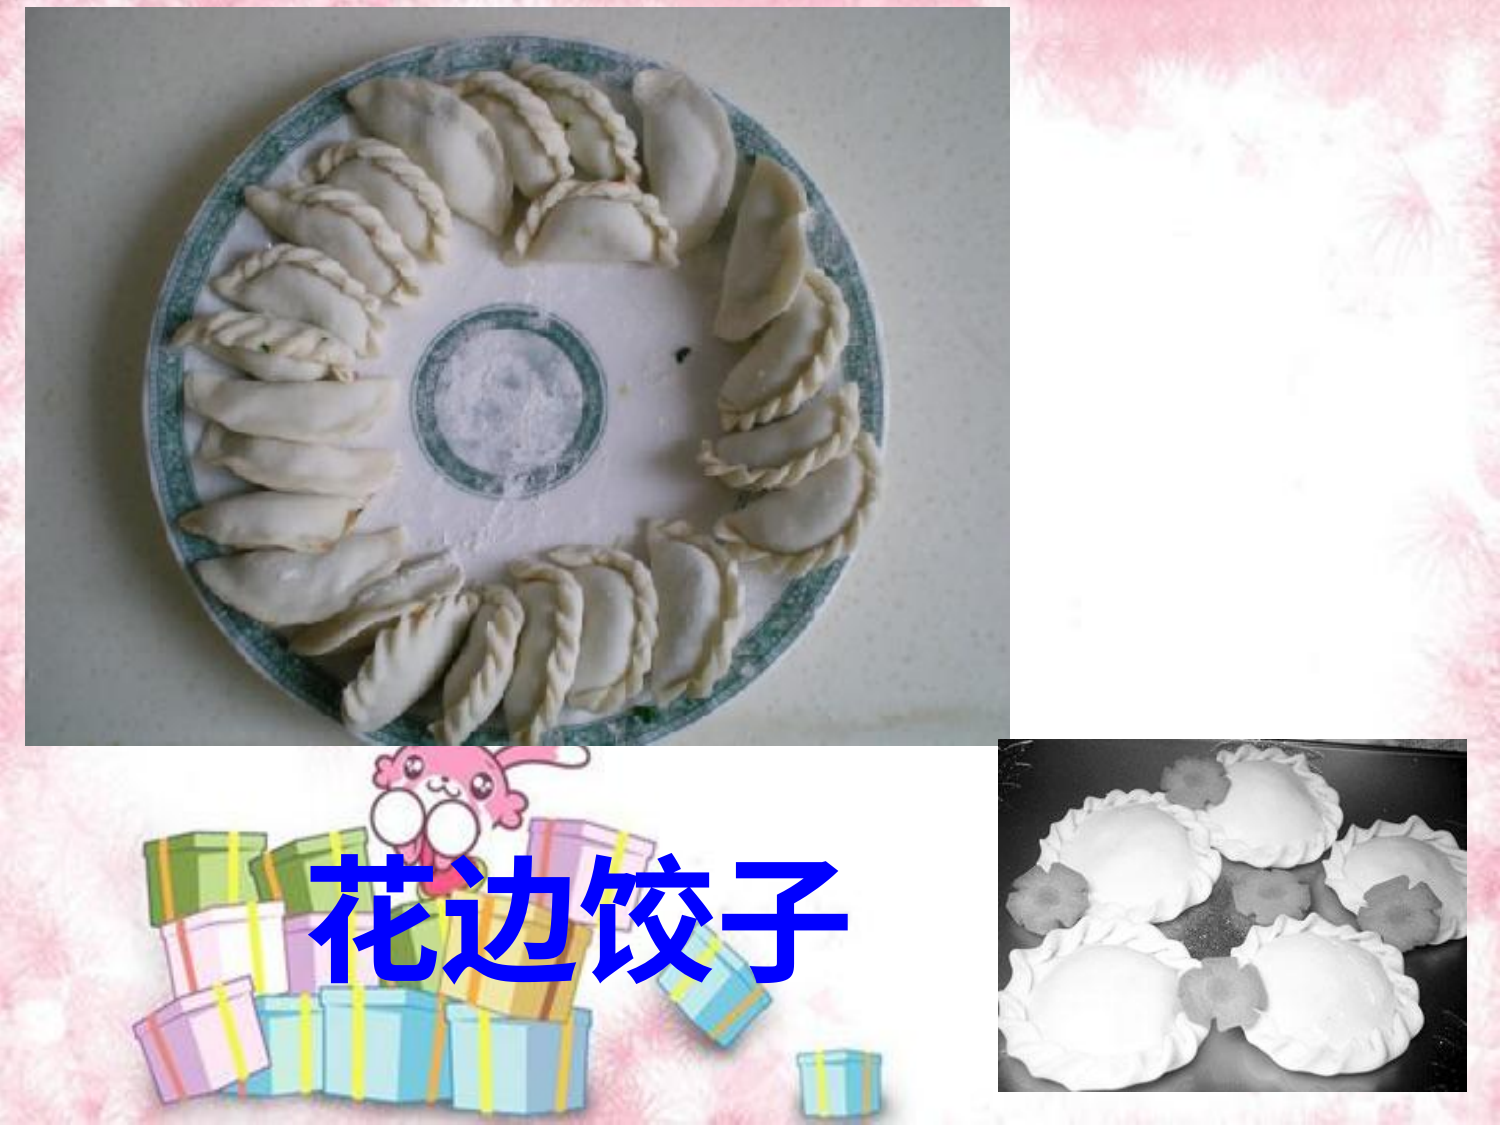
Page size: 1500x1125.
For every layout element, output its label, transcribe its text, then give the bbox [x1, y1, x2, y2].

picture [0, 0, 1500, 1125]
title 花边饺子 [242, 822, 916, 1010]
